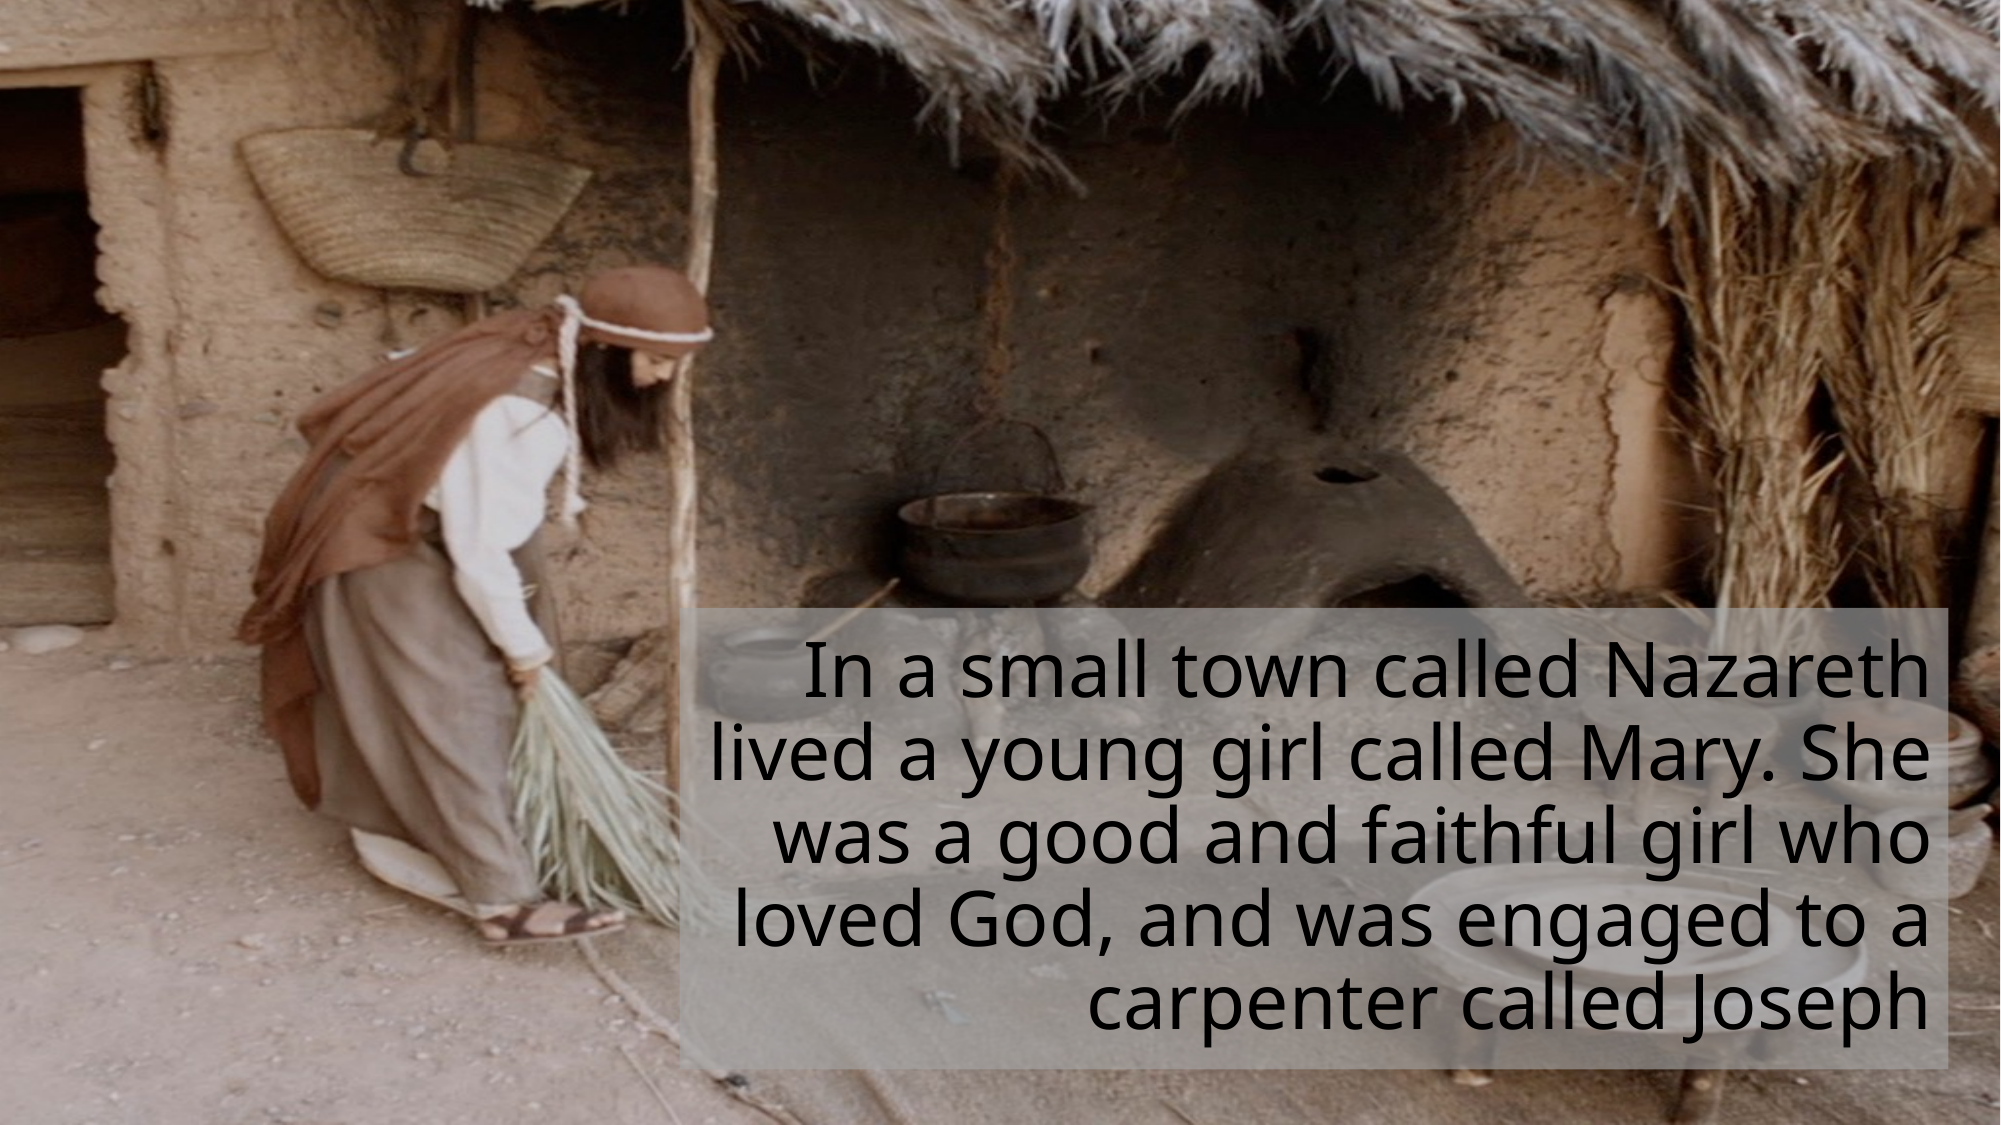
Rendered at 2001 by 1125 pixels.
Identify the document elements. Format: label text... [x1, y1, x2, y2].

title In a small town called Nazareth lived a young girl called Mary. She was a good and faithful girl who loved God, and was engaged to a carpenter called Joseph [679, 607, 1949, 1070]
picture [0, 0, 2001, 1125]
